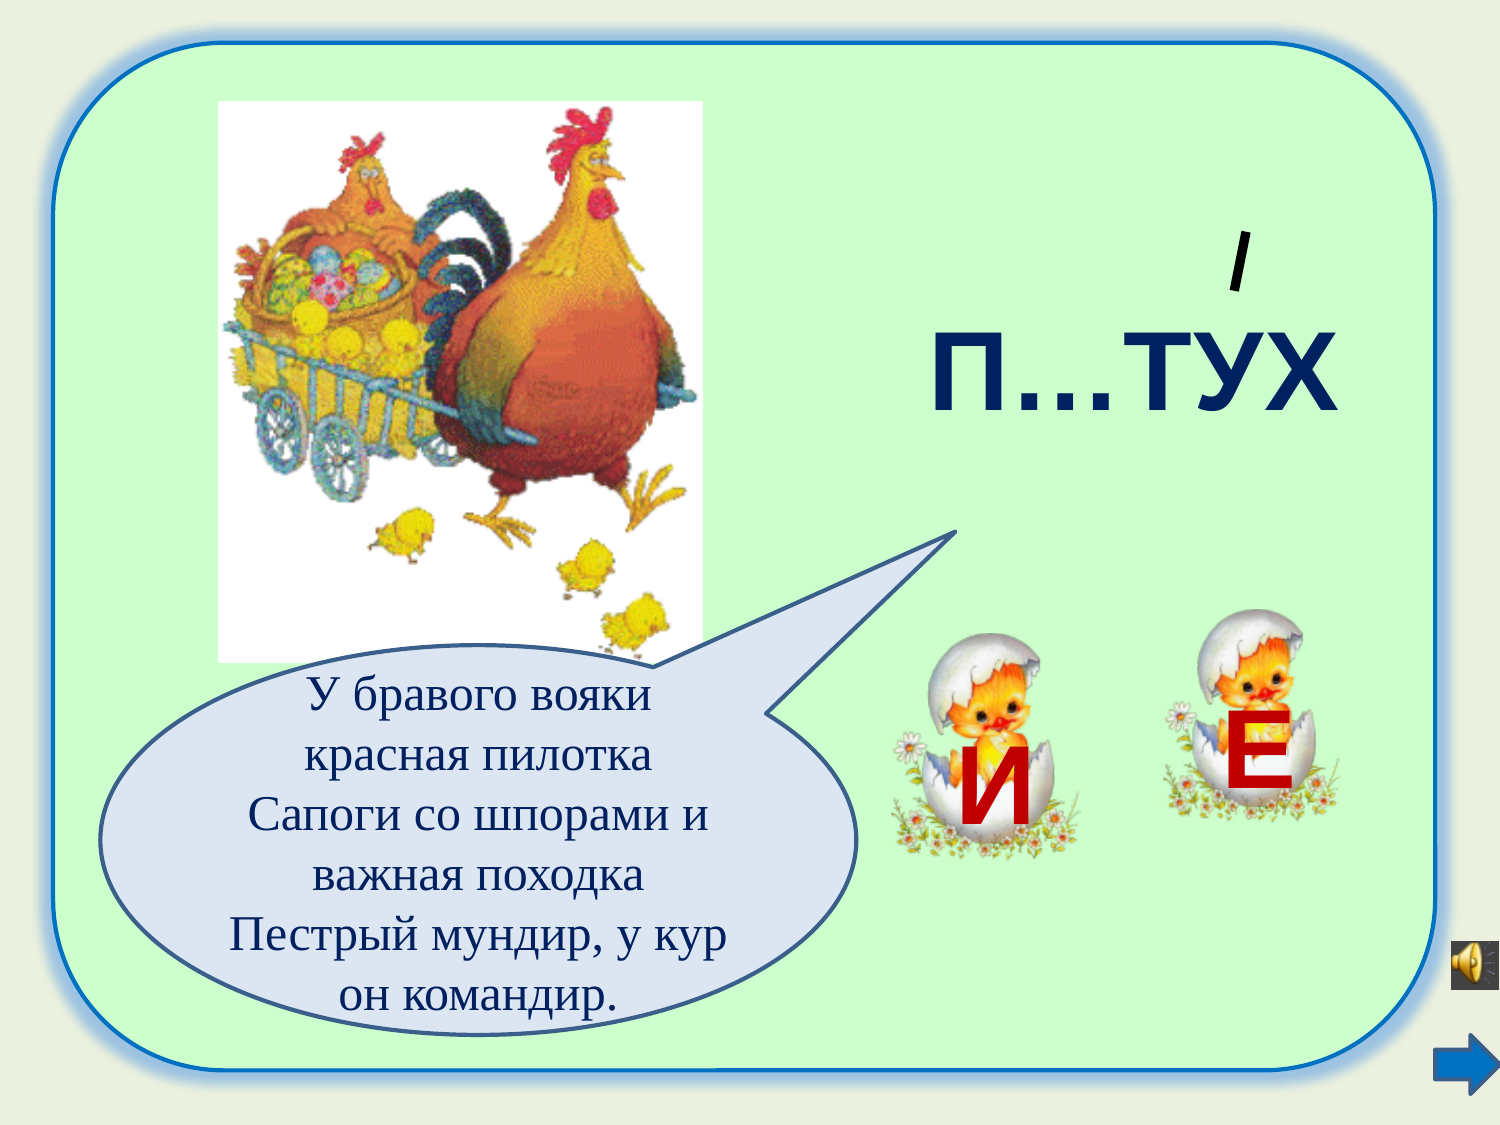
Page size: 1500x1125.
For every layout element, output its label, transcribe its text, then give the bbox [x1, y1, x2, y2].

picture [891, 633, 1081, 861]
text_box [1433, 1033, 1500, 1096]
picture [218, 101, 703, 664]
picture [1163, 609, 1341, 823]
text_box [50, 40, 1438, 1073]
picture [1449, 940, 1500, 991]
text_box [856, 231, 1412, 443]
text_box У бравого вояки красная пилотка Сапоги со шпорами и важная походка Пестрый мундир, у кур он командир. [98, 529, 958, 1038]
